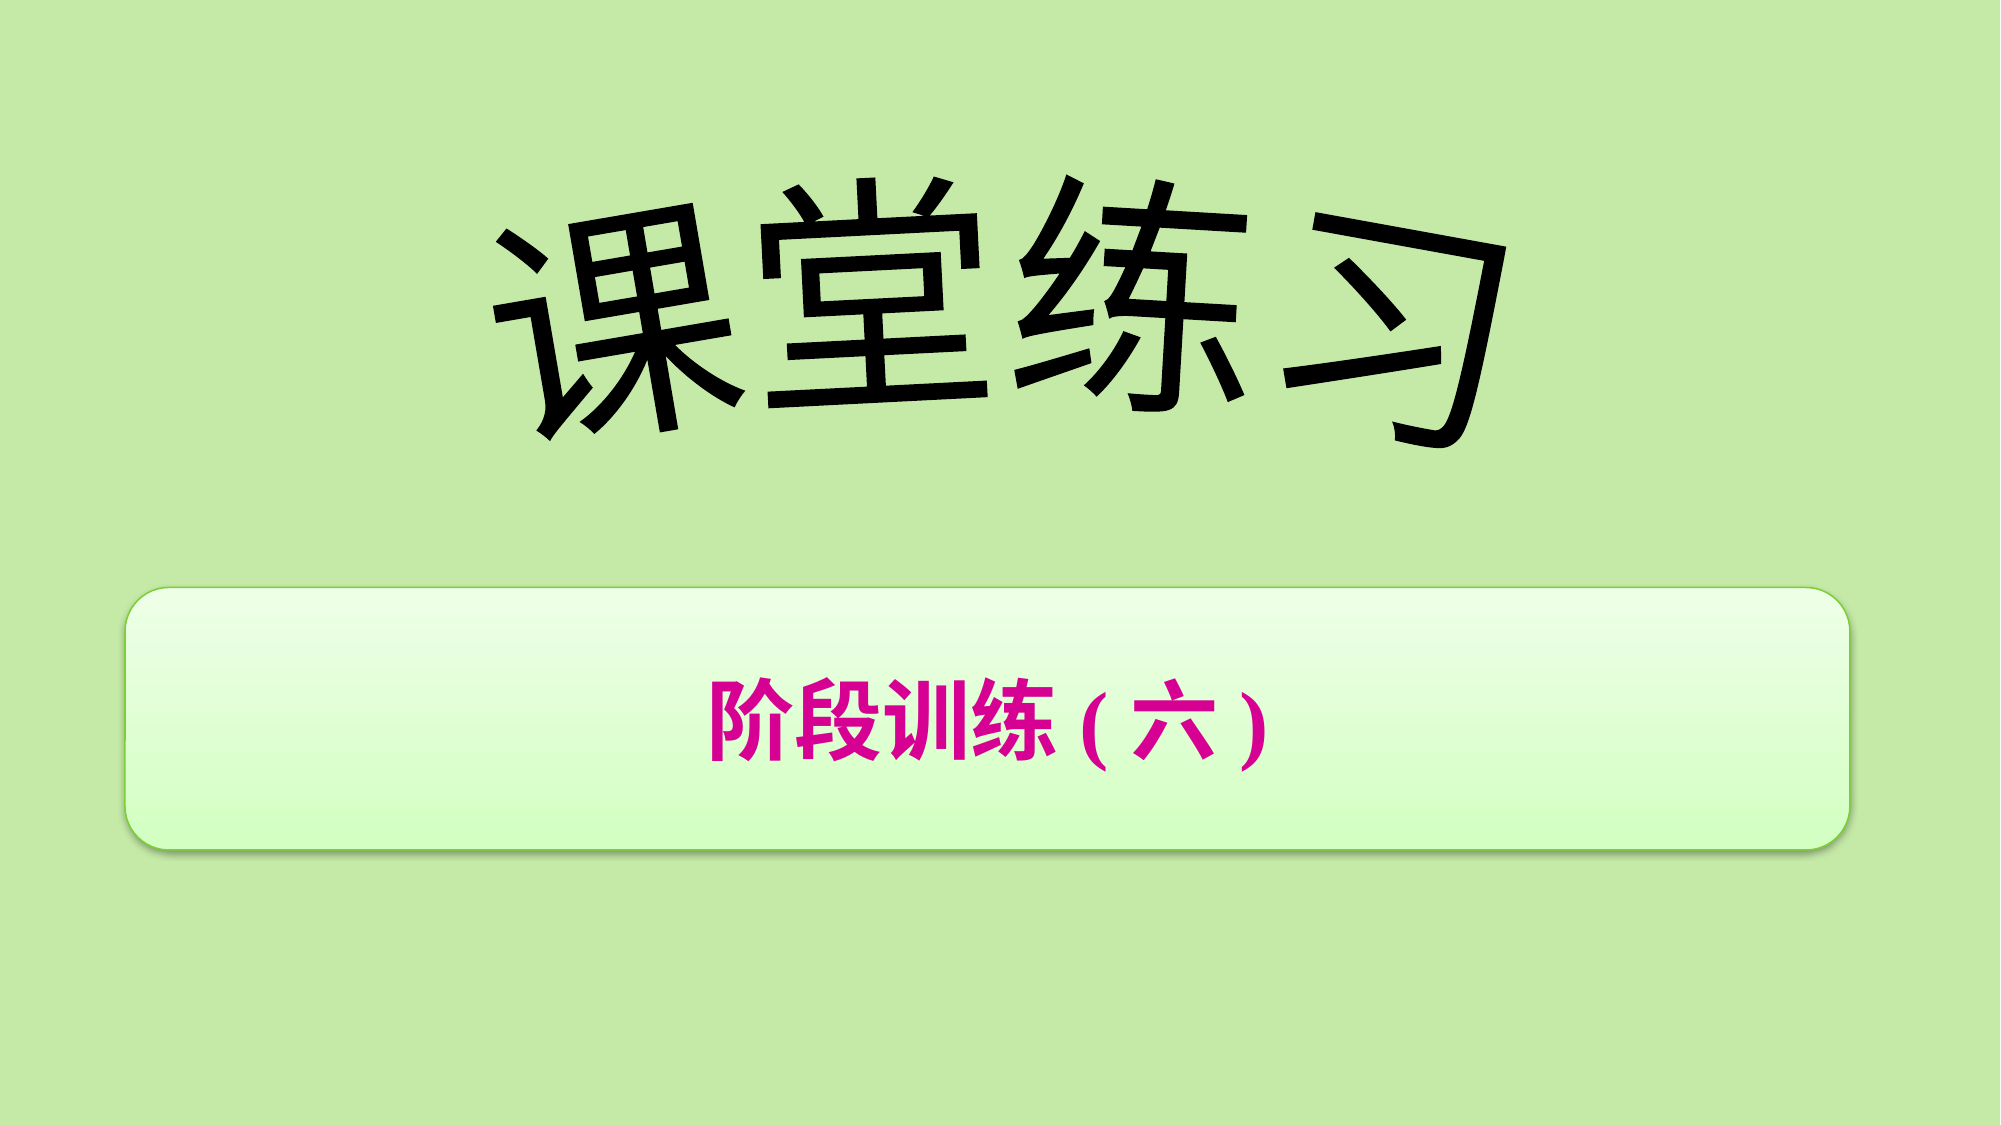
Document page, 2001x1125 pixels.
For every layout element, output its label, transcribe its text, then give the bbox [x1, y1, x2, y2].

text_box 阶段训练(六) [124, 586, 1851, 851]
